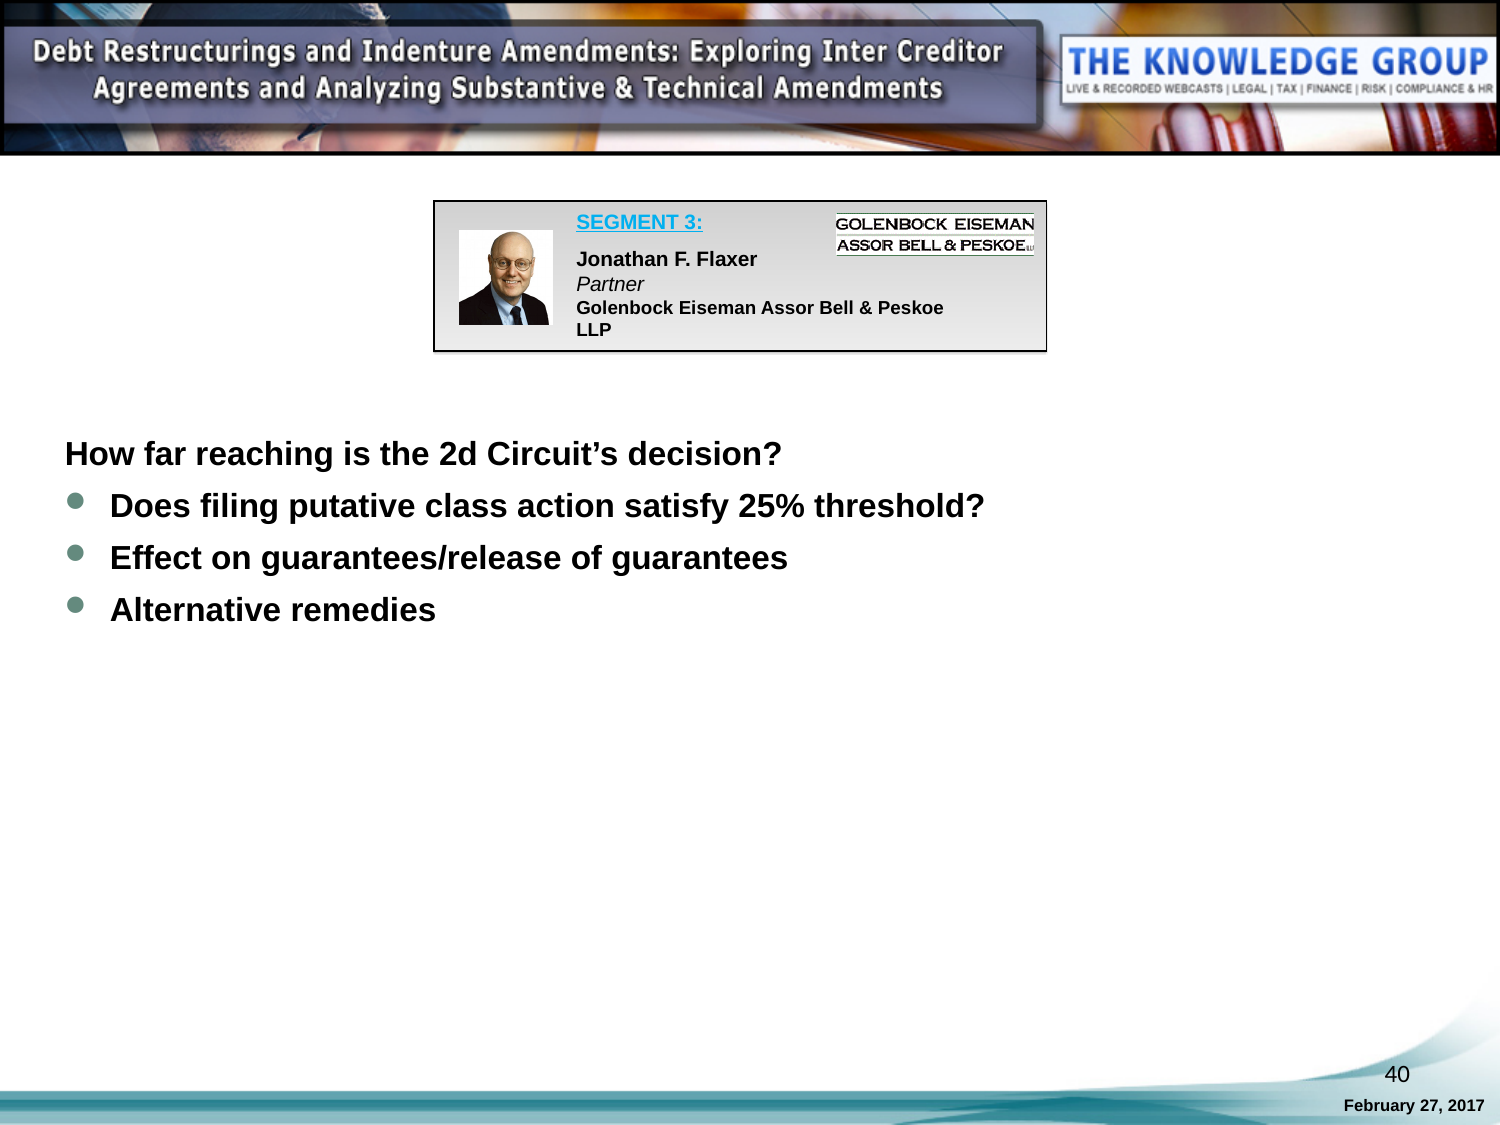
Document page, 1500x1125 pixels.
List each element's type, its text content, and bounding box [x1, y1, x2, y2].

picture [0, 0, 1500, 1125]
text_box February 27, 2017 [1100, 1087, 1500, 1123]
slide_number 40 [1074, 1042, 1425, 1103]
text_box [433, 200, 1047, 352]
text_box How far reaching is the 2d Circuit’s decision? Does filing putative class action satisfy 25% threshold? Effect on guarantees/release of guarantees Alternative remedies [50, 425, 1450, 636]
